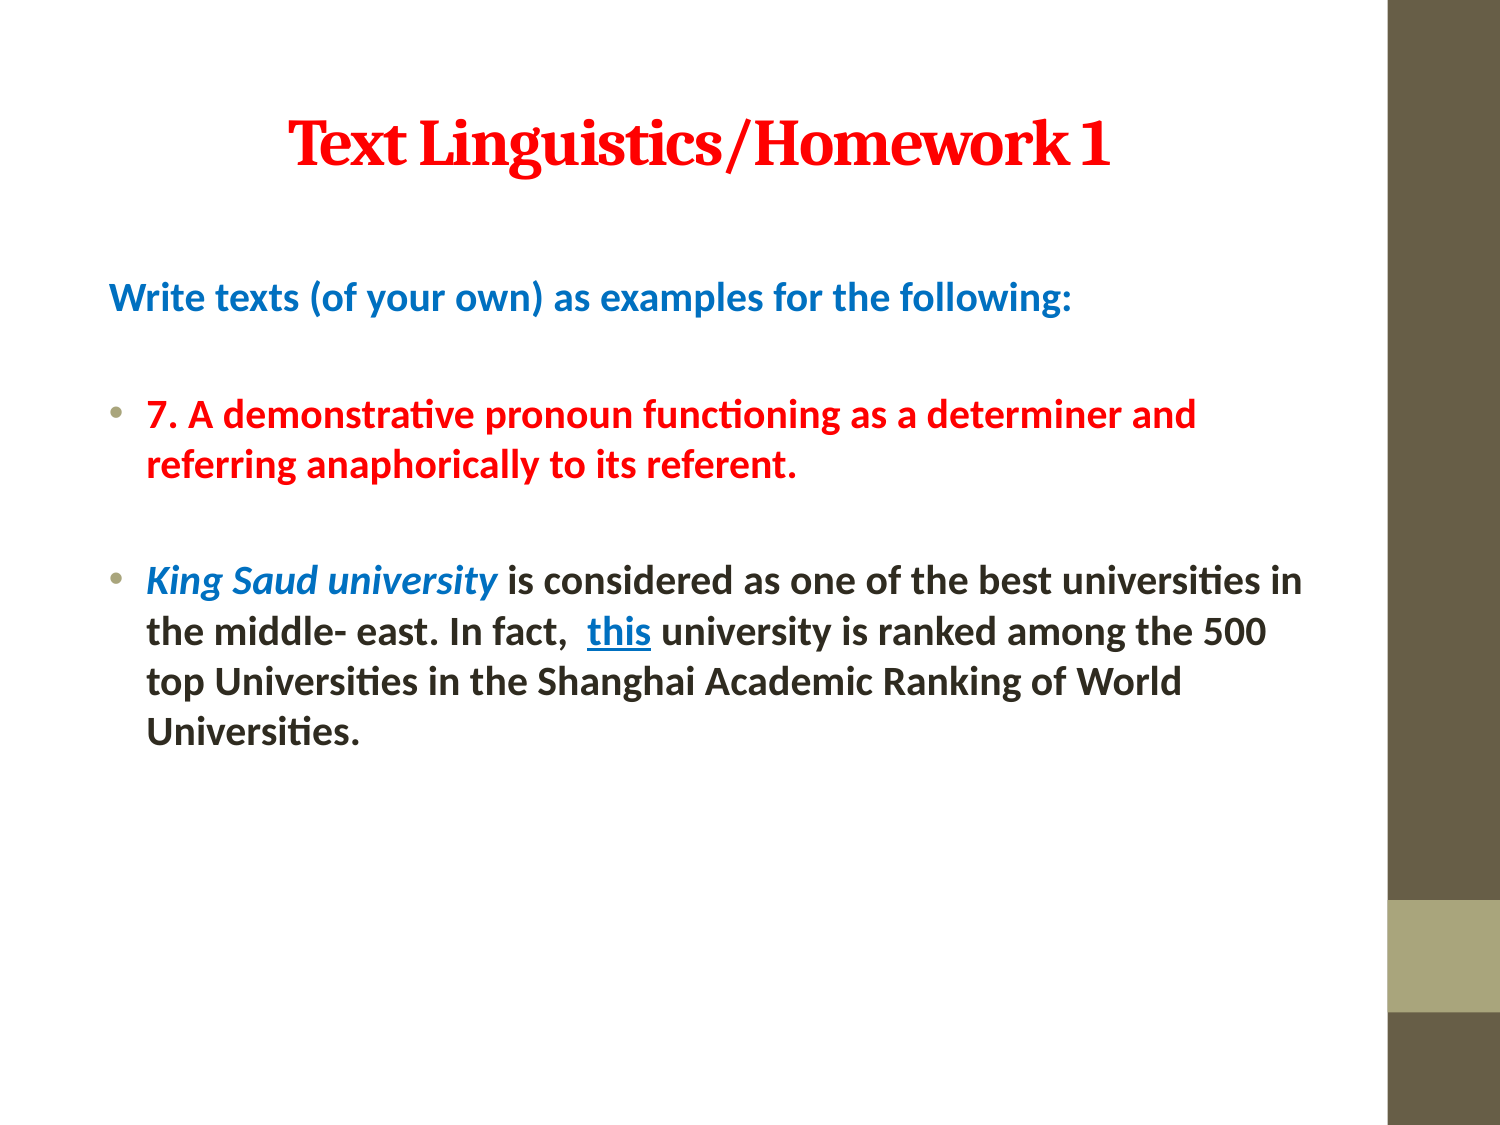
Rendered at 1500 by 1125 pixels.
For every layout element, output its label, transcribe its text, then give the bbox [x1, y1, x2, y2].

title Text Linguistics/Homework 1 [75, 45, 1325, 233]
list Write texts (of your own) as examples for the following: 7. A demonstrative pronoun functioning as a determiner and referring anaphorically to its referent. King Saud university is considered as one of the best universities in the middle- east. In fact, this university is ranked among the 500 top Universities in the Shanghai Academic Ranking of World Universities. [75, 262, 1325, 1050]
